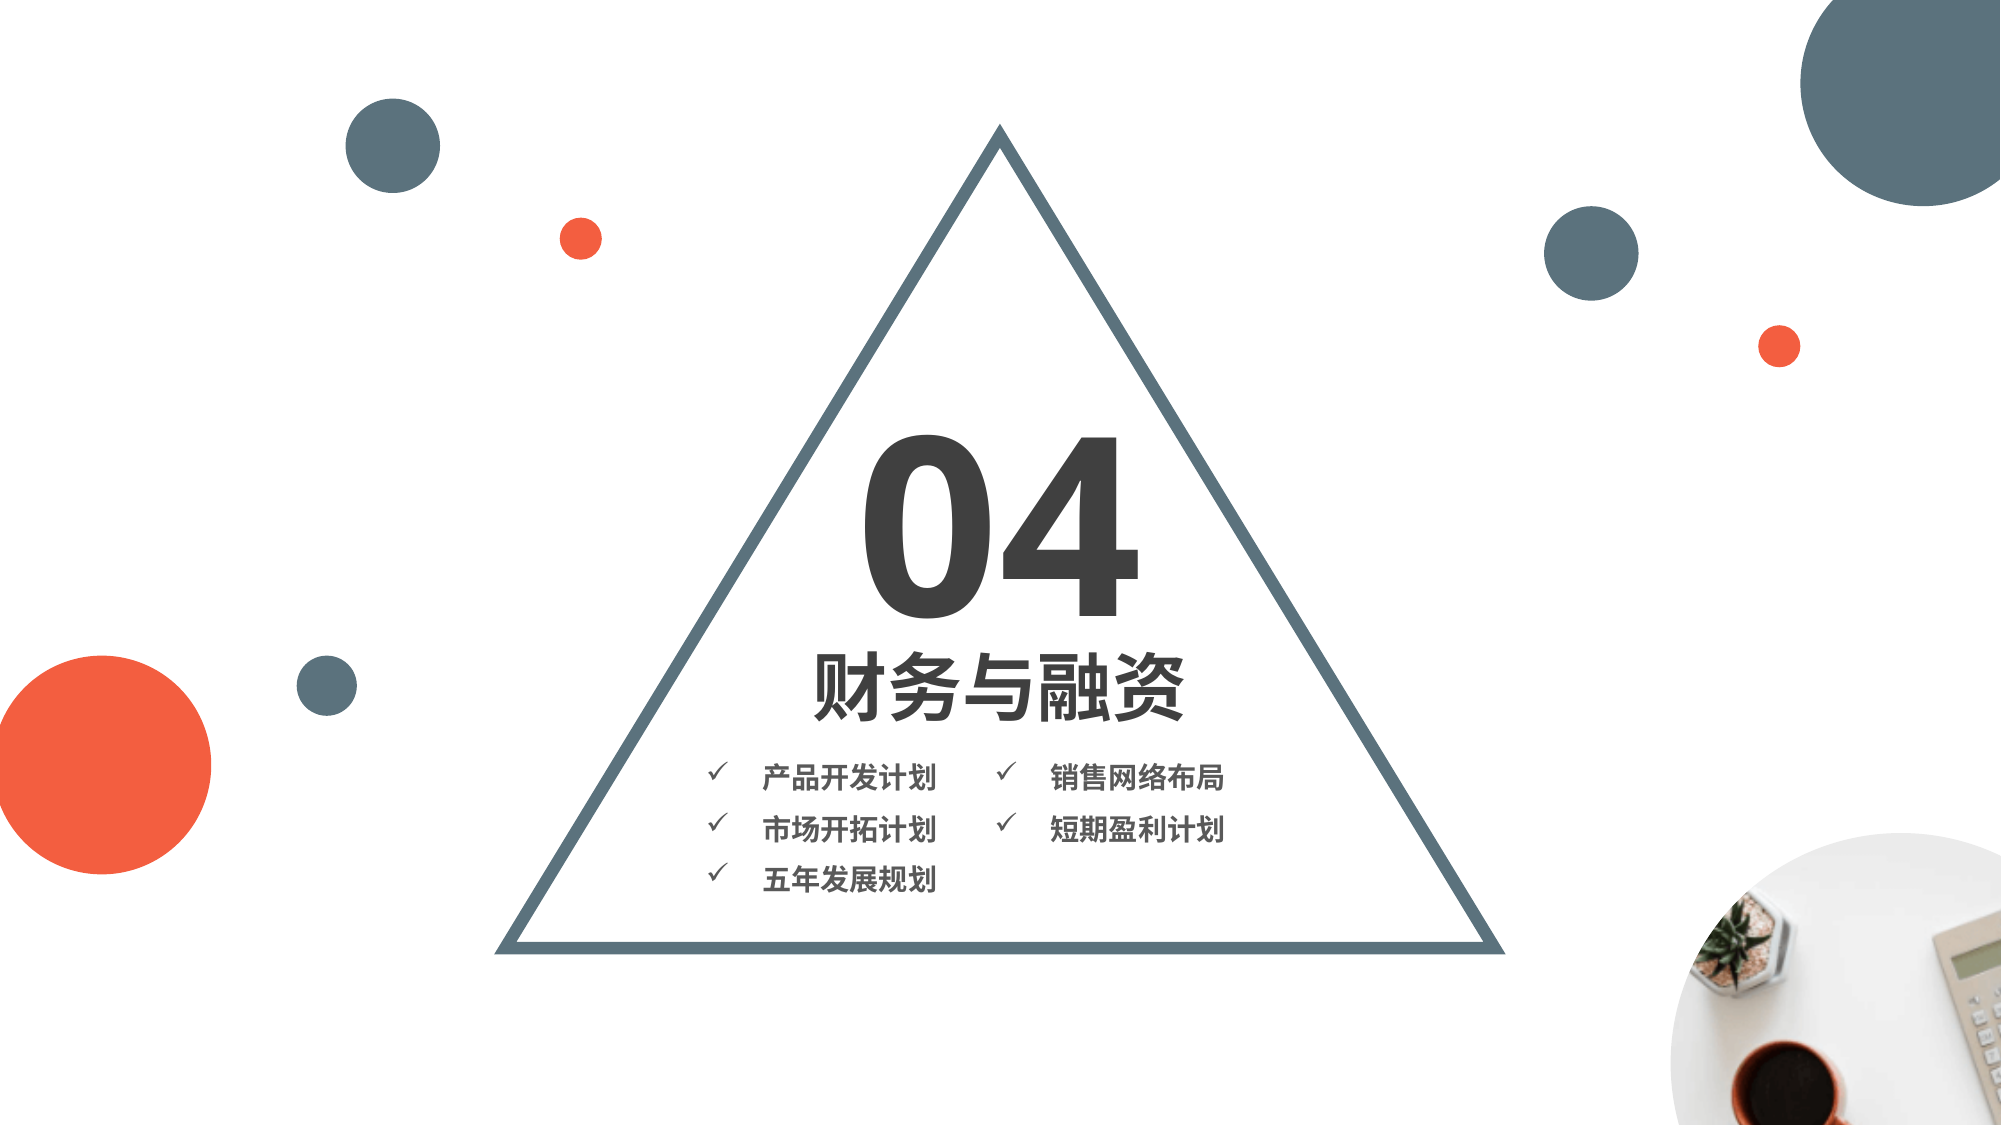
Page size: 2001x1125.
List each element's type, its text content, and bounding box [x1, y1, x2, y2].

text_box 五年发展规划 [691, 854, 963, 904]
text_box 04 [1138, 359, 1307, 633]
text_box 财务与融资 [559, 633, 695, 739]
text_box [1757, 324, 1802, 369]
text_box 市场开拓计划 [691, 803, 979, 854]
text_box 短期盈利计划 [979, 803, 1291, 854]
text_box [558, 216, 603, 261]
text_box 财务与融资 [1305, 633, 1441, 739]
text_box 产品开发计划 [691, 752, 963, 803]
text_box 销售网络布局 [979, 752, 1289, 803]
text_box [295, 654, 358, 717]
text_box [0, 654, 213, 876]
text_box [344, 97, 442, 195]
text_box [1543, 205, 1640, 302]
text_box [1799, 0, 2000, 208]
text_box 04 [693, 359, 862, 633]
text_box [1669, 831, 2000, 1125]
text_box [503, 133, 1497, 950]
